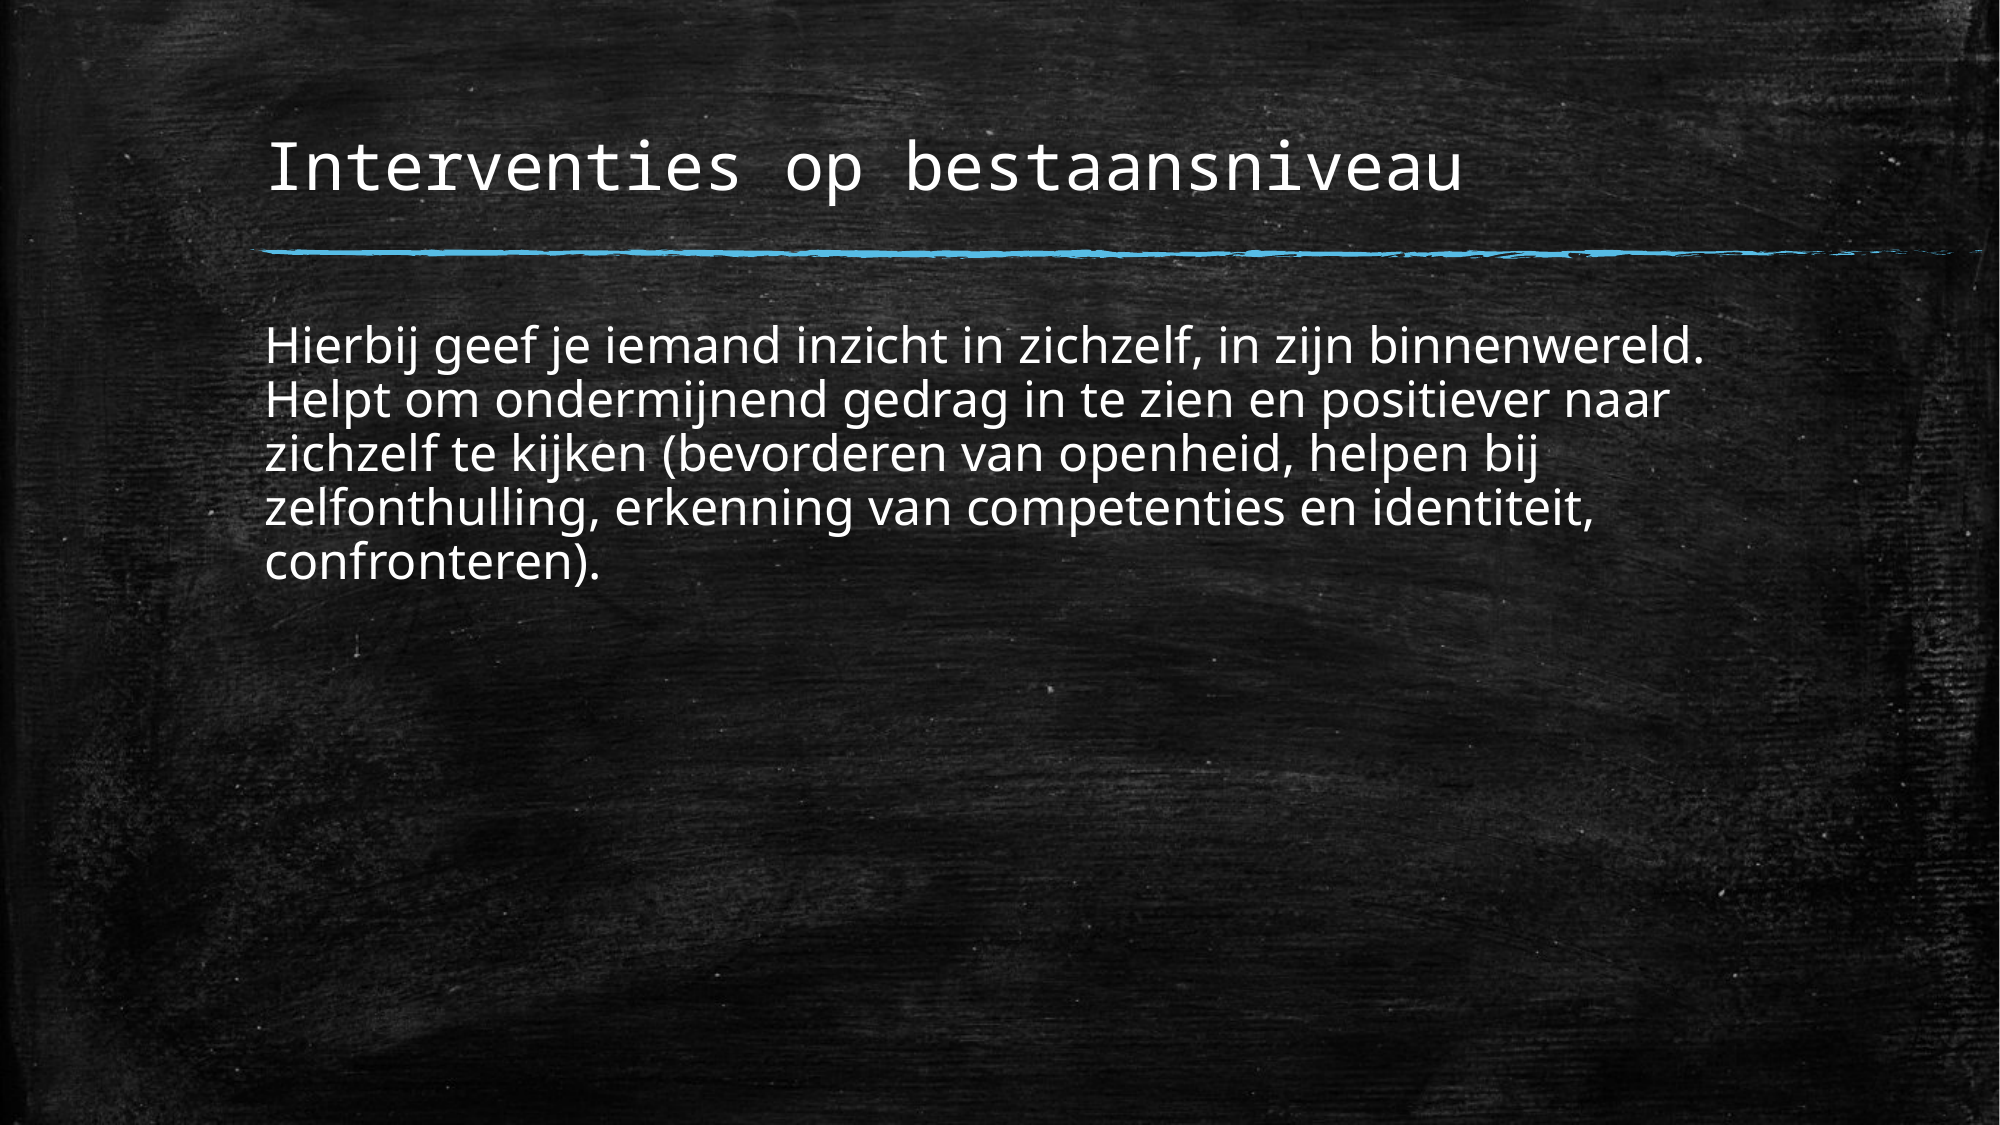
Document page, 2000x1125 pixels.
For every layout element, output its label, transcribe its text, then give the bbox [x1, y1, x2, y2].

title Interventies op bestaansniveau [249, 45, 1750, 213]
list Hierbij geef je iemand inzicht in zichzelf, in zijn binnenwereld. Helpt om ondermijnend gedrag in te zien en positiever naar zichzelf te kijken (bevorderen van openheid, helpen bij zelfonthulling, erkenning van competenties en identiteit, confronteren). [249, 312, 1750, 1013]
